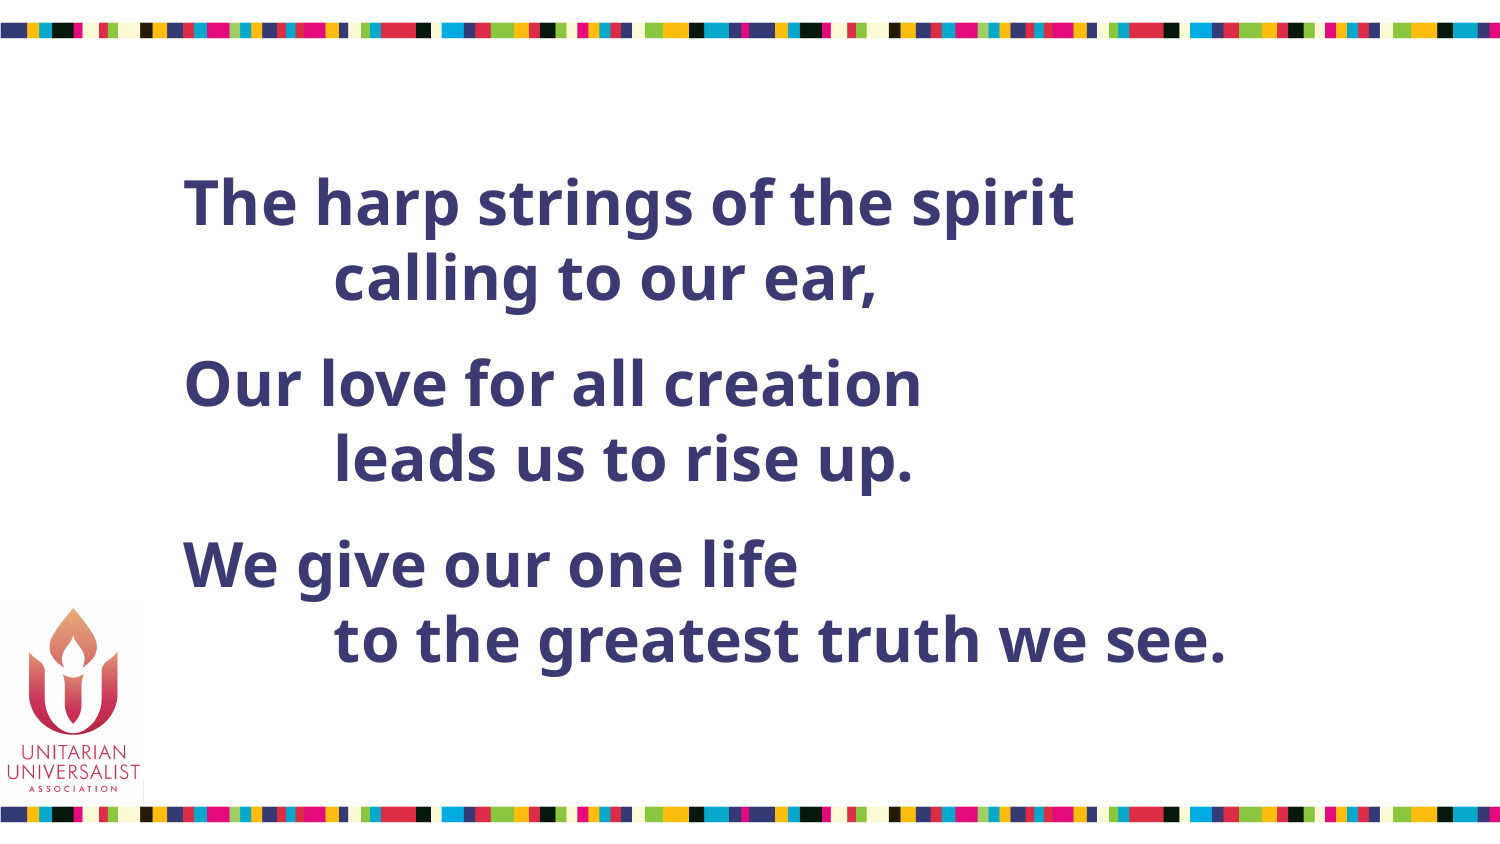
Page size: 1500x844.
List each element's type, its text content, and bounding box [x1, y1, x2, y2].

text_box The harp strings of the spirit calling to our ear, Our love for all creation leads us to rise up. We give our one life to the greatest truth we see. [168, 147, 1421, 690]
picture [0, 600, 1500, 824]
picture [0, 22, 1500, 40]
